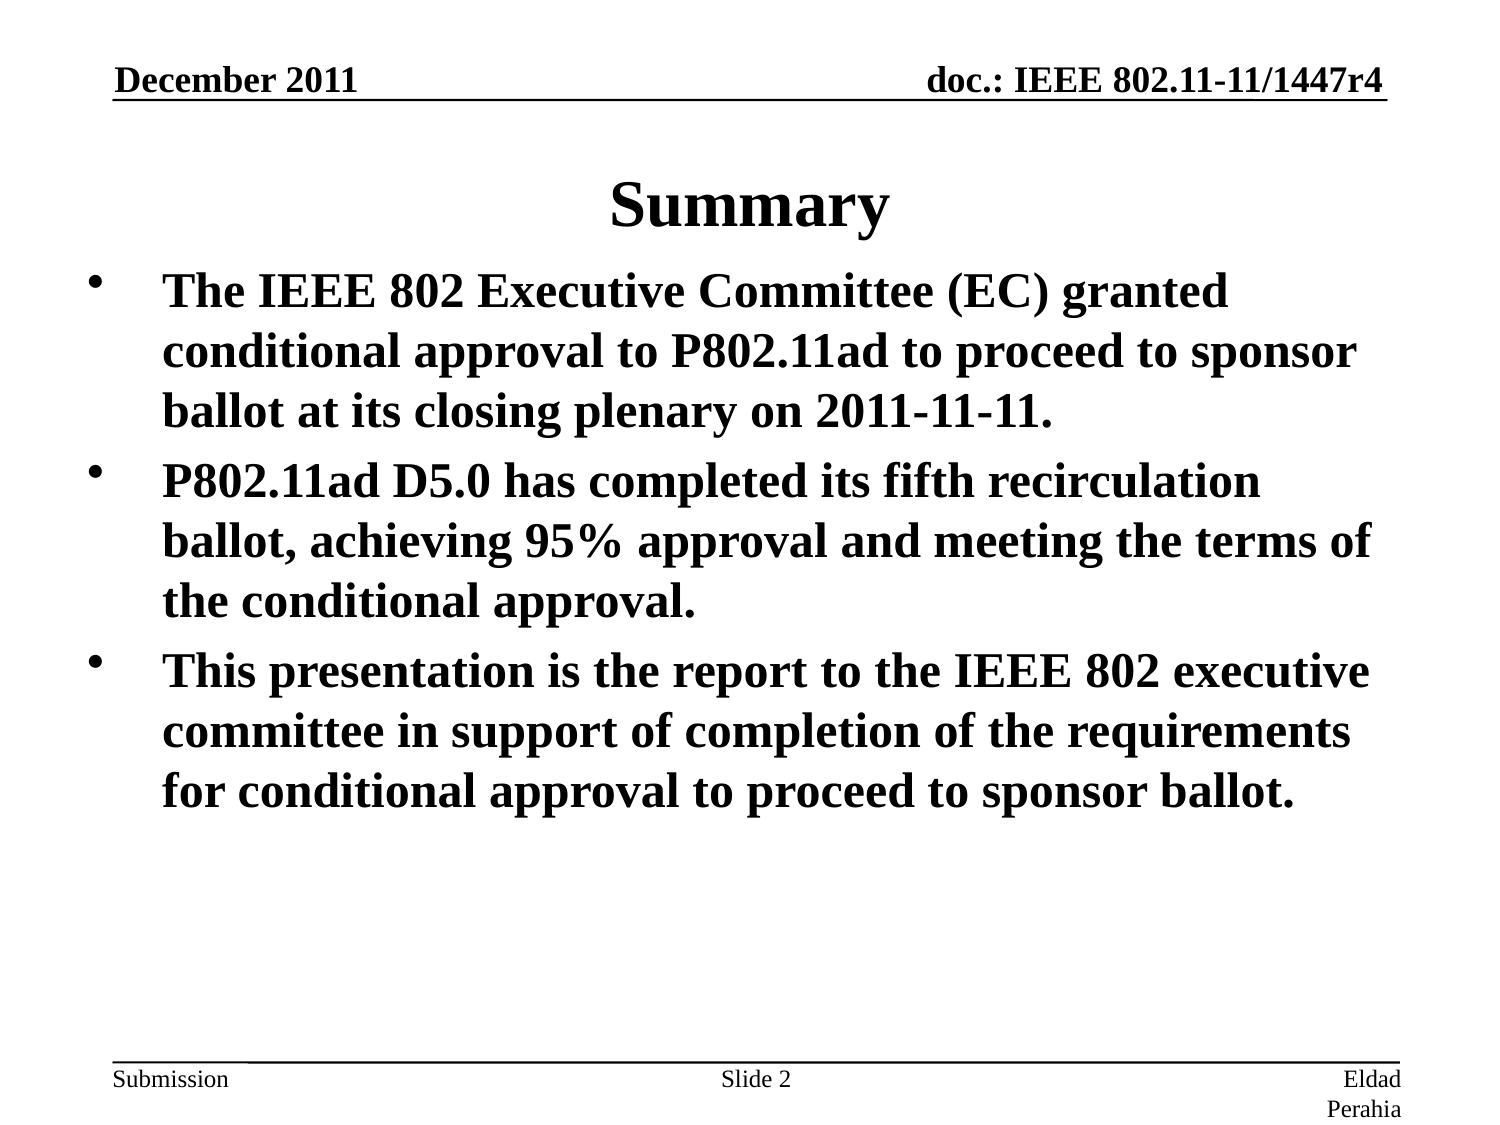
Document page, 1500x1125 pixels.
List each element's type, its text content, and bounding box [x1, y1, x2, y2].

slide_number Slide 2 [712, 1061, 800, 1093]
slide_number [114, 54, 362, 101]
title Summary [112, 112, 1388, 249]
footer Eldad Perahia, Intel Corporation [1324, 1061, 1402, 1093]
list The IEEE 802 Executive Committee (EC) granted conditional approval to P802.11ad to proceed to sponsor ballot at its closing plenary on 2011-11-11. P802.11ad D5.0 has completed its fifth recirculation ballot, achieving 95% approval and meeting the terms of the conditional approval. This presentation is the report to the IEEE 802 executive committee in support of completion of the requirements for conditional approval to proceed to sponsor ballot. [62, 249, 1388, 988]
